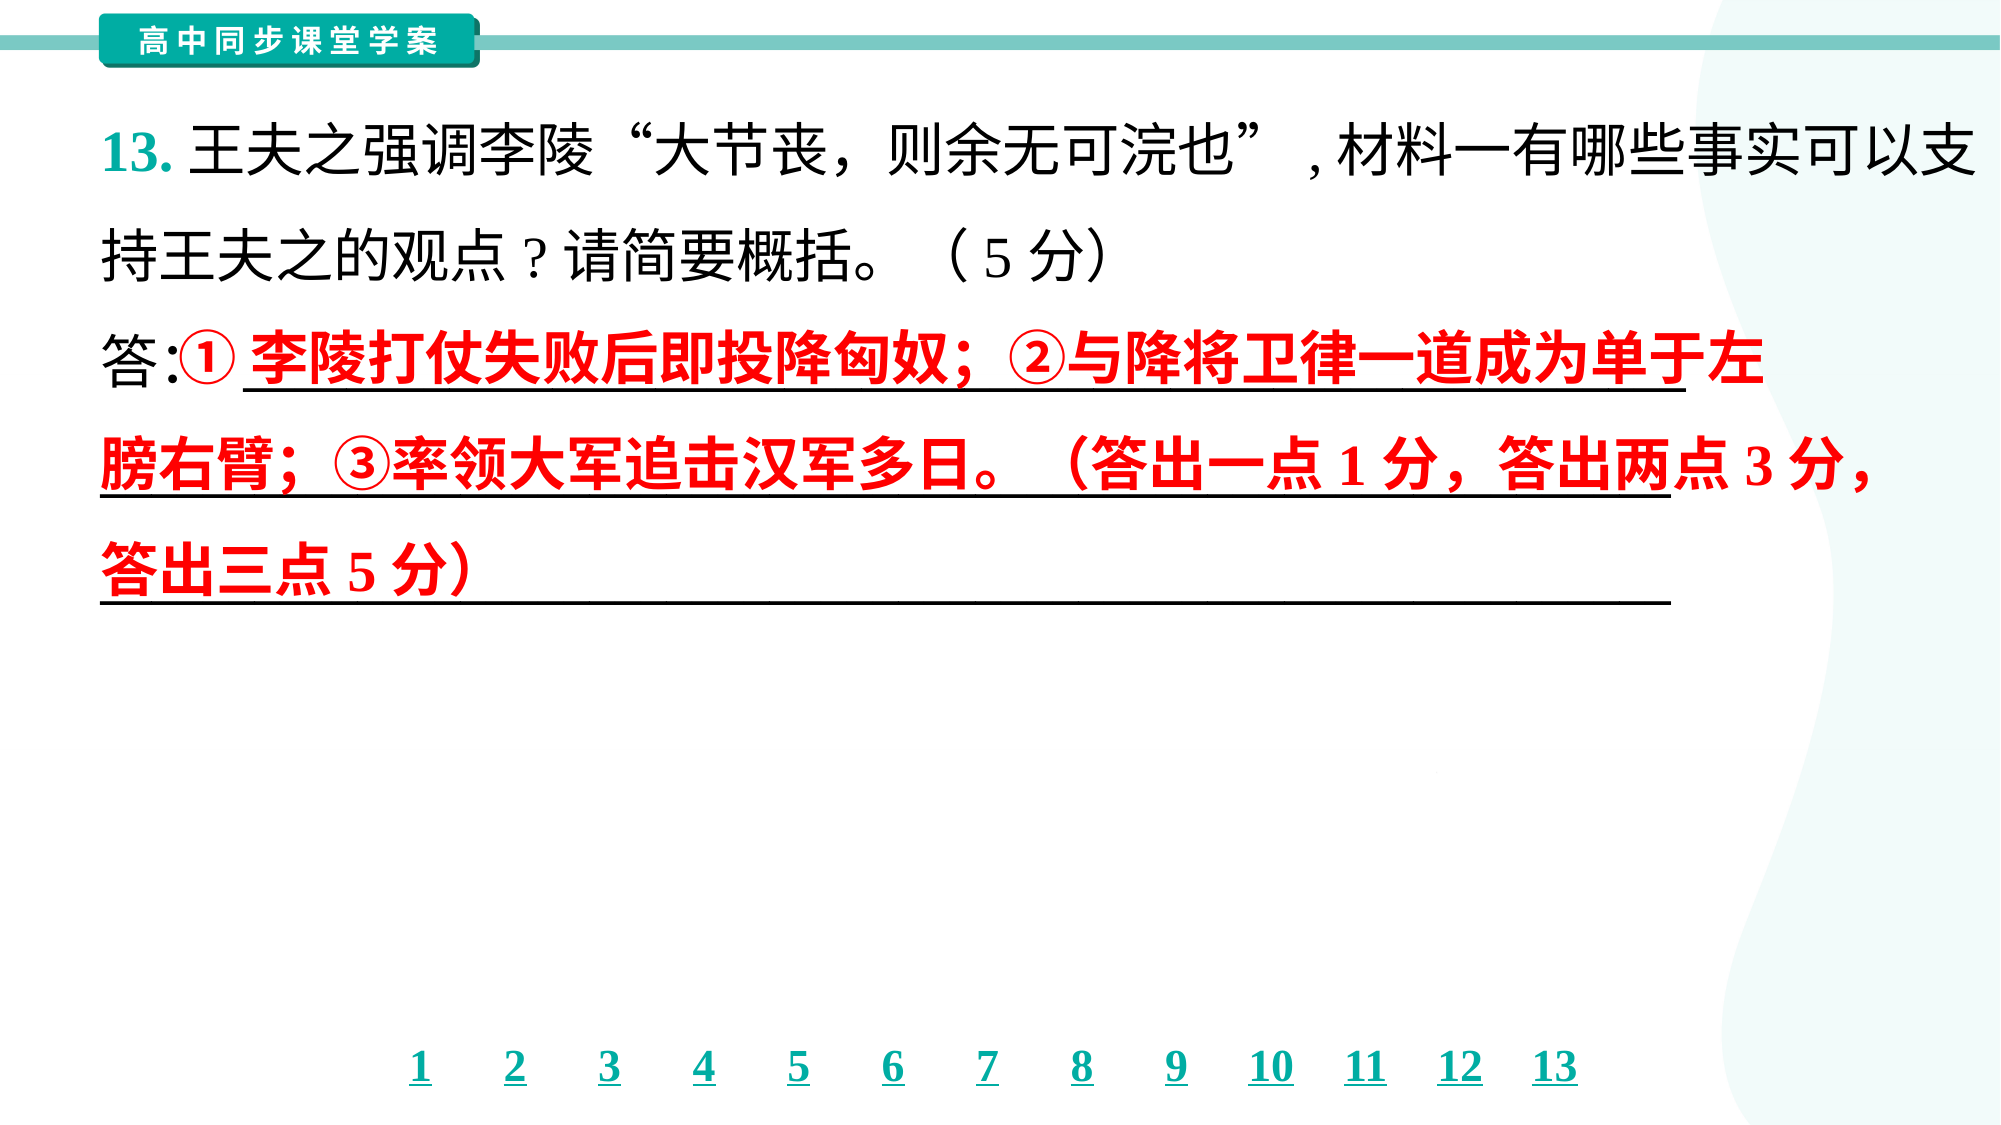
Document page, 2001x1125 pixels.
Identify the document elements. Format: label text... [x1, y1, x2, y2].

text_box 13.王夫之强调李陵“大节丧，则余无可浣也”,材料一有哪些事实可以支 持王夫之的观点?请简要概括。（5分） 答： ________________________________________________________ _____________________________________________________________ _____________________________________________________________ [100, 604, 1899, 608]
text_box ①李陵打仗失败后即投降匈奴；②与降将卫律一道成为单于左 膀右臂；③率领大军追击汉军多日。（答出一点1分，答出两点3分， 答出三点5分） [100, 284, 1899, 604]
text_box 13.王夫之强调李陵“大节丧，则余无可浣也”,材料一有哪些事实可以支 持王夫之的观点?请简要概括。（5分） 答： ________________________________________________________ _____________________________________________________________ _____________________________________________________________ [100, 76, 1899, 284]
picture [0, 0, 2000, 1125]
